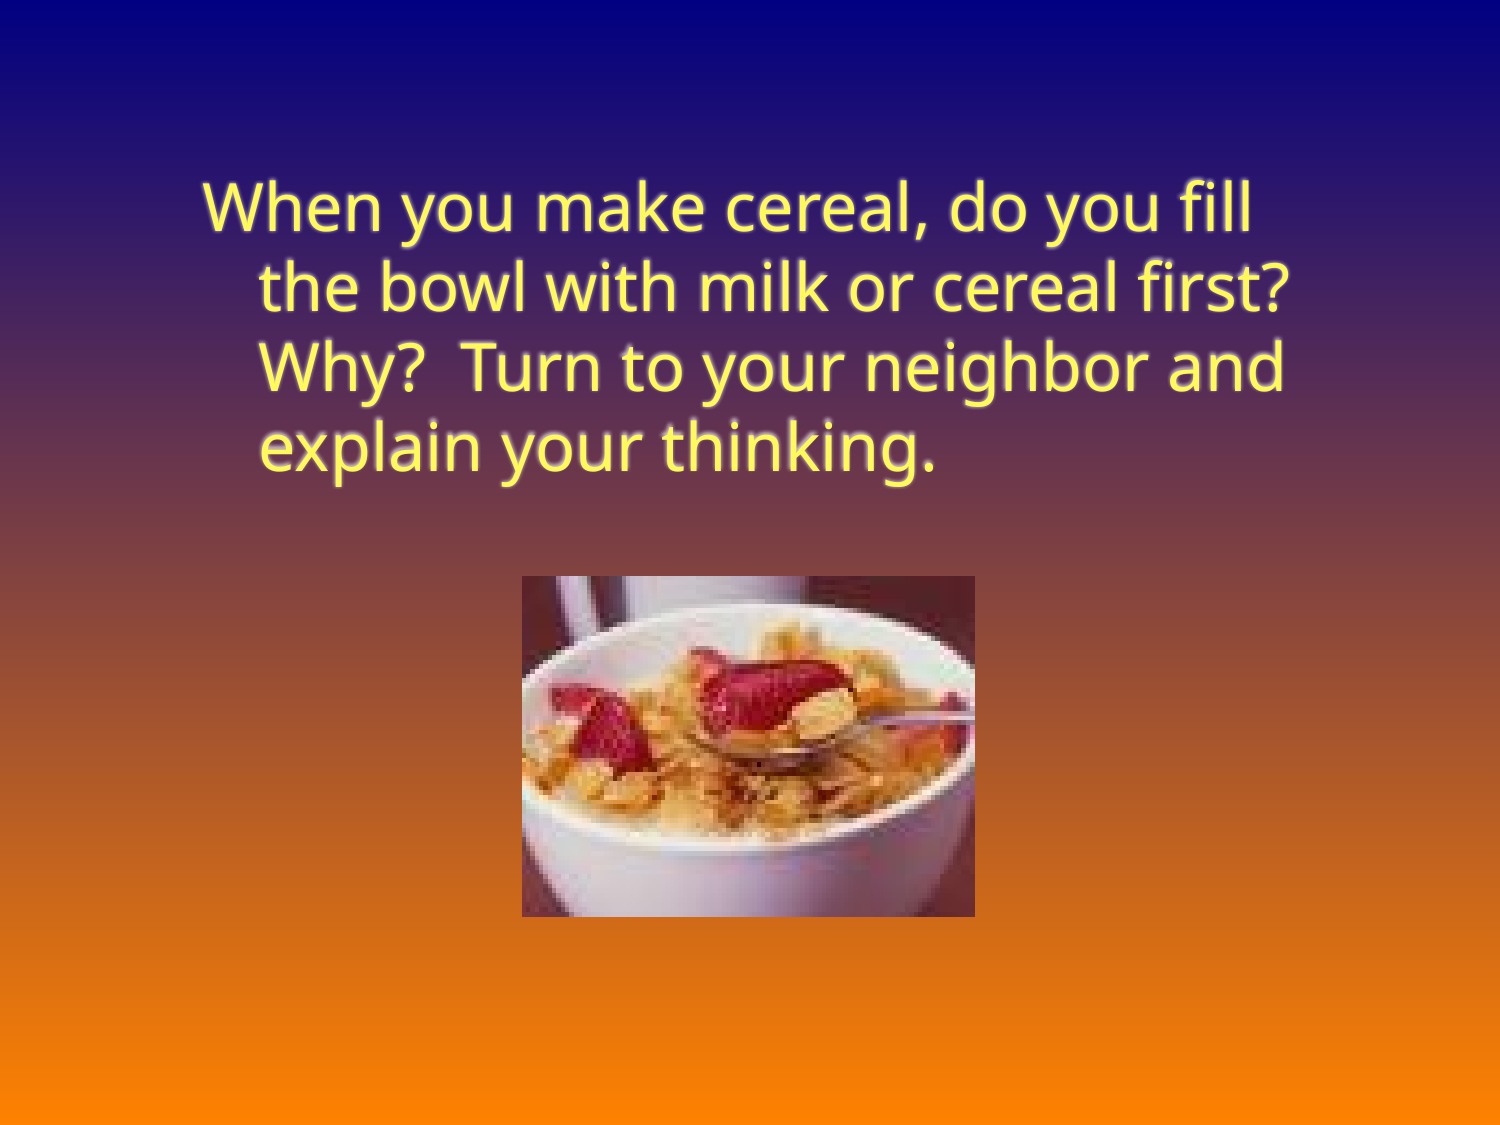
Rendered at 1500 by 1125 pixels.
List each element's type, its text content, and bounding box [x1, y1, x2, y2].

picture [522, 576, 976, 917]
list When you make cereal, do you fill the bowl with milk or cereal first? Why? Turn to your neighbor and explain your thinking. [187, 156, 1388, 969]
